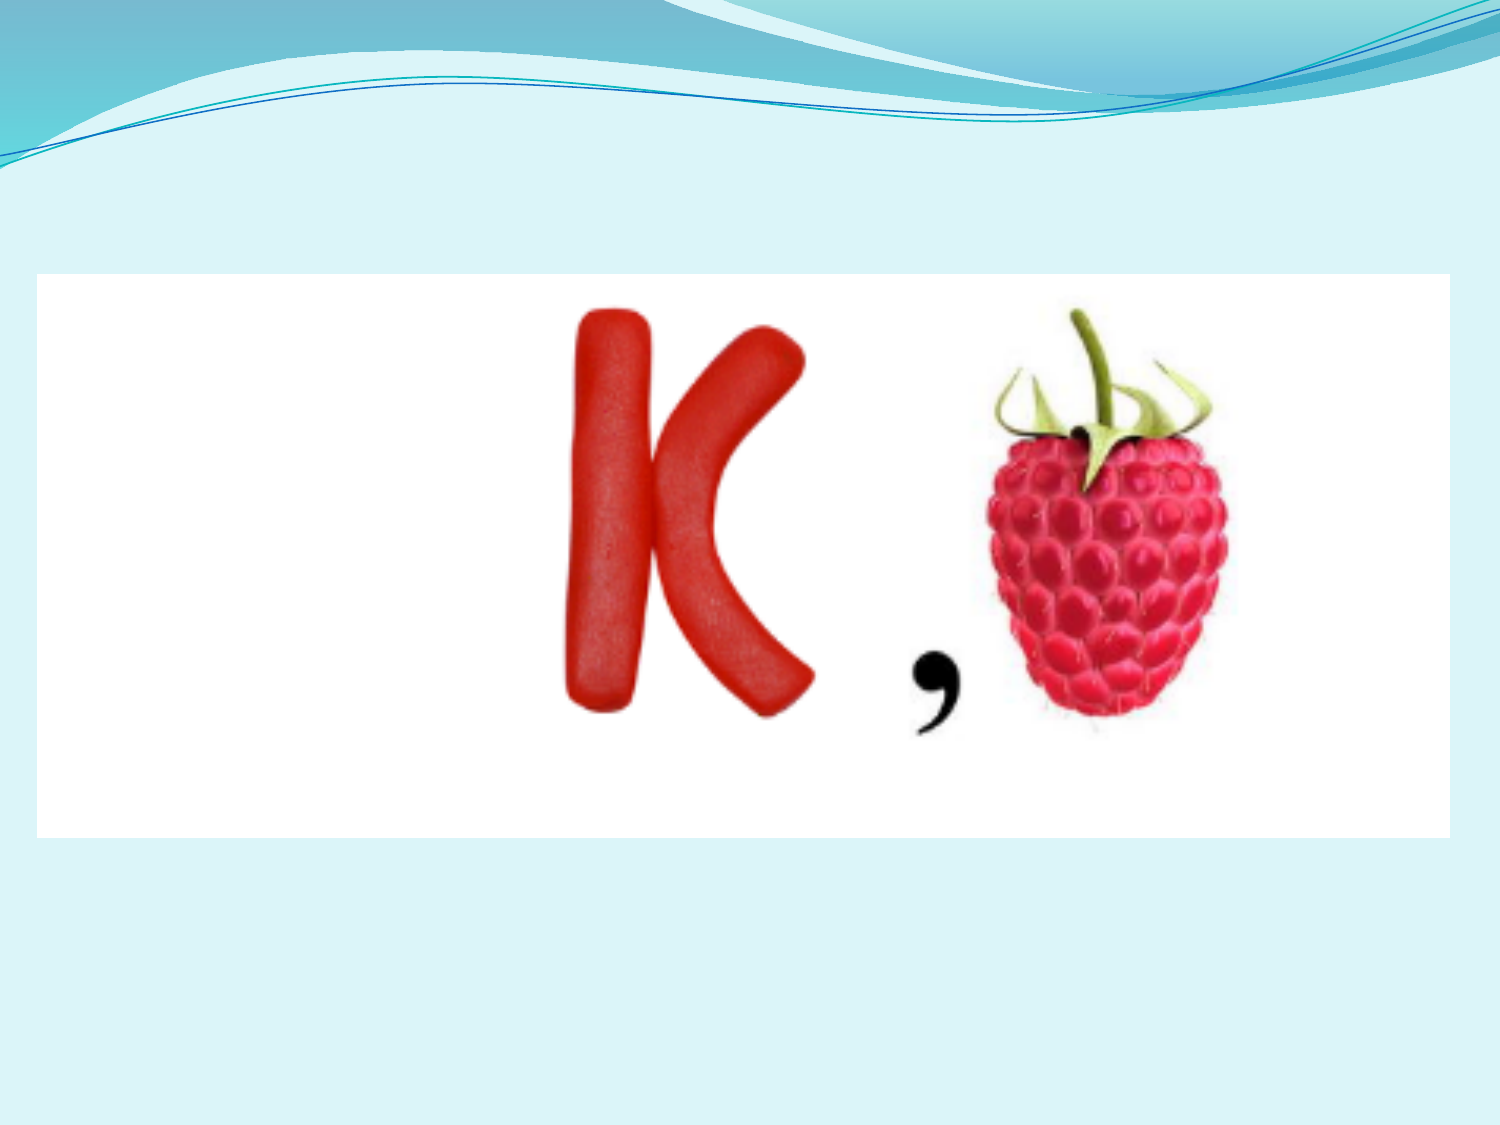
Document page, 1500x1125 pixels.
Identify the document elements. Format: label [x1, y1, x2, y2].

picture [37, 274, 1451, 838]
